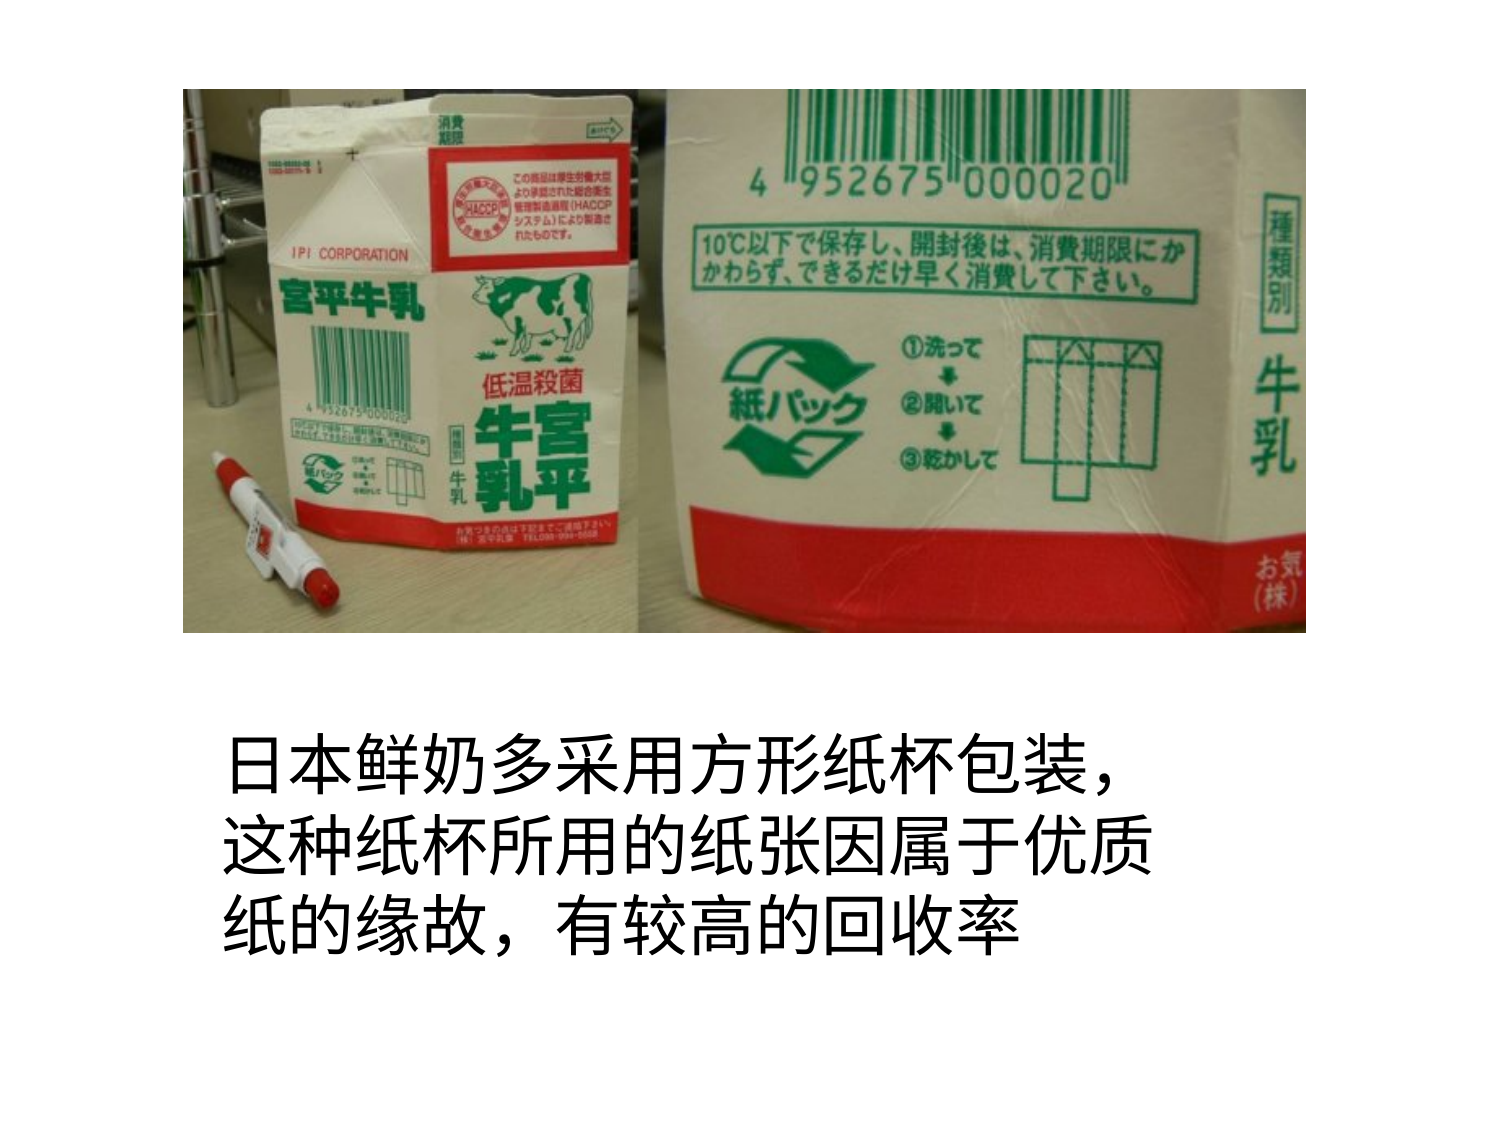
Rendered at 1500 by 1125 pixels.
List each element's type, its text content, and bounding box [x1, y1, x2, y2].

picture [182, 89, 1307, 633]
text_box 日本鲜奶多采用方形纸杯包装，这种纸杯所用的纸张因属于优质纸的缘故，有较高的回收率 [206, 715, 1235, 971]
